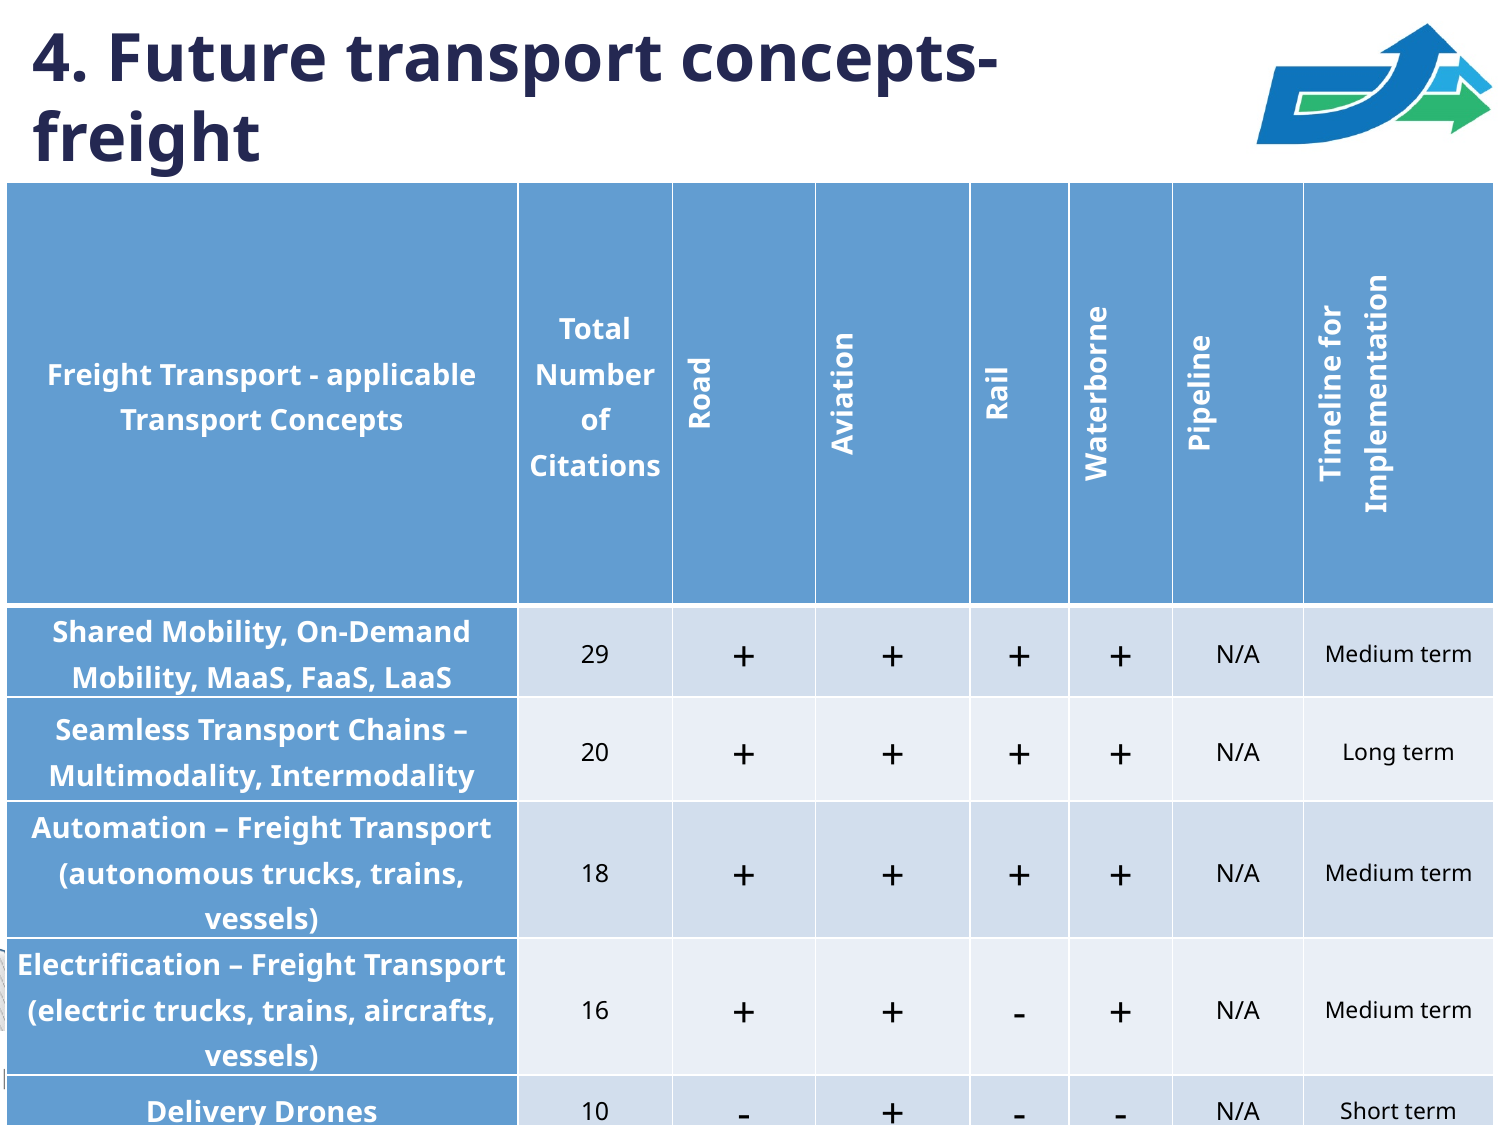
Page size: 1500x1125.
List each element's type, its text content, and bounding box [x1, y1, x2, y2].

table_header Pipeline [1173, 183, 1303, 603]
table_cell 10 [519, 1076, 672, 1125]
table_cell Electrification – Freight Transport (electric trucks, trains, aircrafts, vessels) [7, 939, 517, 1074]
table_cell + [816, 802, 969, 937]
table_cell Automation – Freight Transport (autonomous trucks, trains, vessels) [7, 802, 517, 937]
table_cell N/A [1173, 802, 1303, 937]
table_header Timeline for Implementation [1304, 183, 1493, 603]
table_cell N/A [1173, 608, 1303, 696]
table_cell + [673, 698, 815, 800]
table_cell + [673, 608, 815, 696]
table_cell + [816, 939, 969, 1074]
table_cell + [971, 608, 1068, 696]
table_cell + [816, 608, 969, 696]
table_cell + [1070, 802, 1172, 937]
table_cell Medium term [1304, 802, 1493, 937]
table_cell 16 [519, 939, 672, 1074]
table_cell + [1070, 608, 1172, 696]
table_cell Medium term [1304, 939, 1493, 1074]
table_cell N/A [1173, 1076, 1303, 1125]
table_cell Long term [1304, 698, 1493, 800]
table_cell - [971, 1076, 1068, 1125]
table_header Aviation [816, 183, 969, 603]
table_cell Shared Mobility, On-Demand Mobility, MaaS, FaaS, LaaS [7, 608, 517, 696]
table_cell - [673, 1076, 815, 1125]
table_cell - [1070, 1076, 1172, 1125]
table_cell + [1070, 939, 1172, 1074]
table_cell Medium term [1304, 608, 1493, 696]
table_header Rail [971, 183, 1068, 603]
table_cell + [673, 939, 815, 1074]
table_header Freight Transport - applicable Transport Concepts [7, 183, 517, 603]
table_header Total Number of Citations [519, 183, 672, 603]
table_header Road [673, 183, 815, 603]
table_cell + [1070, 698, 1172, 800]
table_cell + [816, 698, 969, 800]
table_cell Delivery Drones [7, 1076, 517, 1125]
table_header Waterborne [1070, 183, 1172, 603]
table_cell Seamless Transport Chains – Multimodality, Intermodality [7, 698, 517, 800]
table_cell Short term [1304, 1076, 1493, 1125]
table_cell + [971, 802, 1068, 937]
table_cell 20 [519, 698, 672, 800]
table_cell 29 [519, 608, 672, 696]
title 4. Future transport concepts-freight [17, 19, 1036, 171]
table_cell - [971, 939, 1068, 1074]
table_cell N/A [1173, 939, 1303, 1074]
table_cell + [971, 698, 1068, 800]
table_cell 18 [519, 802, 672, 937]
picture [1246, 0, 1500, 173]
picture [0, 1031, 5, 1125]
table_cell + [816, 1076, 969, 1125]
table_cell N/A [1173, 698, 1303, 800]
table_cell + [673, 802, 815, 937]
